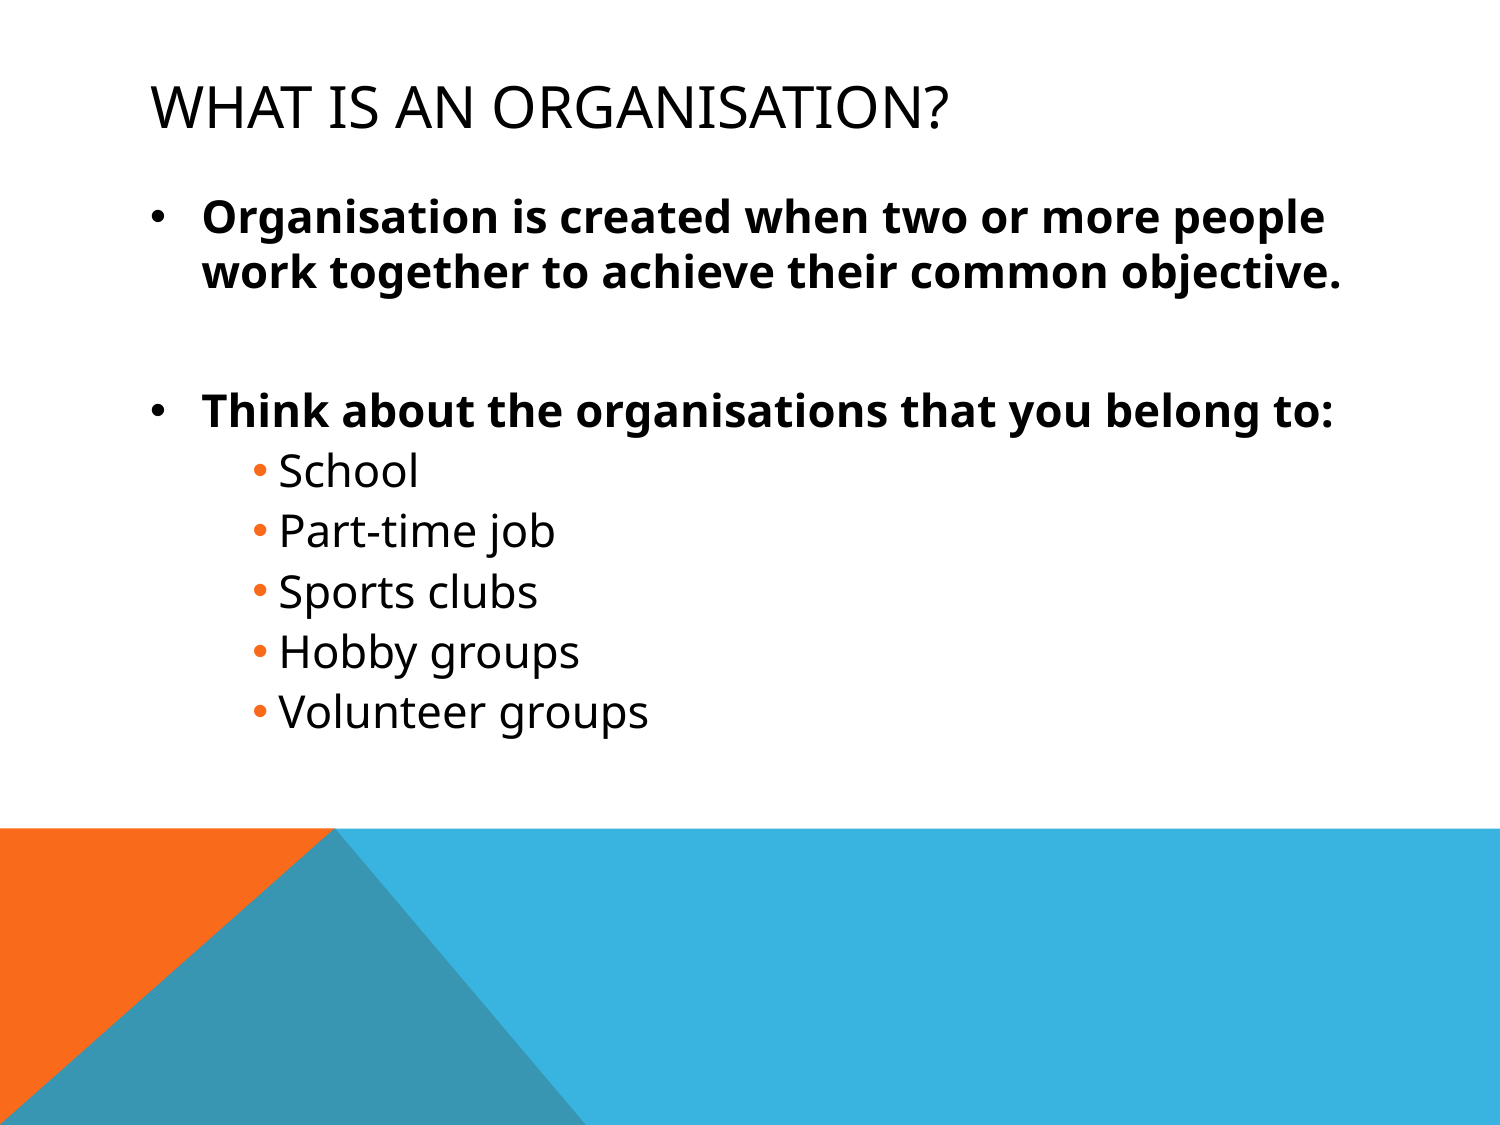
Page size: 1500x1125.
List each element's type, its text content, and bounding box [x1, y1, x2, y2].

list Organisation is created when two or more people work together to achieve their common objective. Think about the organisations that you belong to: School Part-time job Sports clubs Hobby groups Volunteer groups [135, 180, 1369, 768]
title What is an organisation? [135, 60, 1369, 150]
